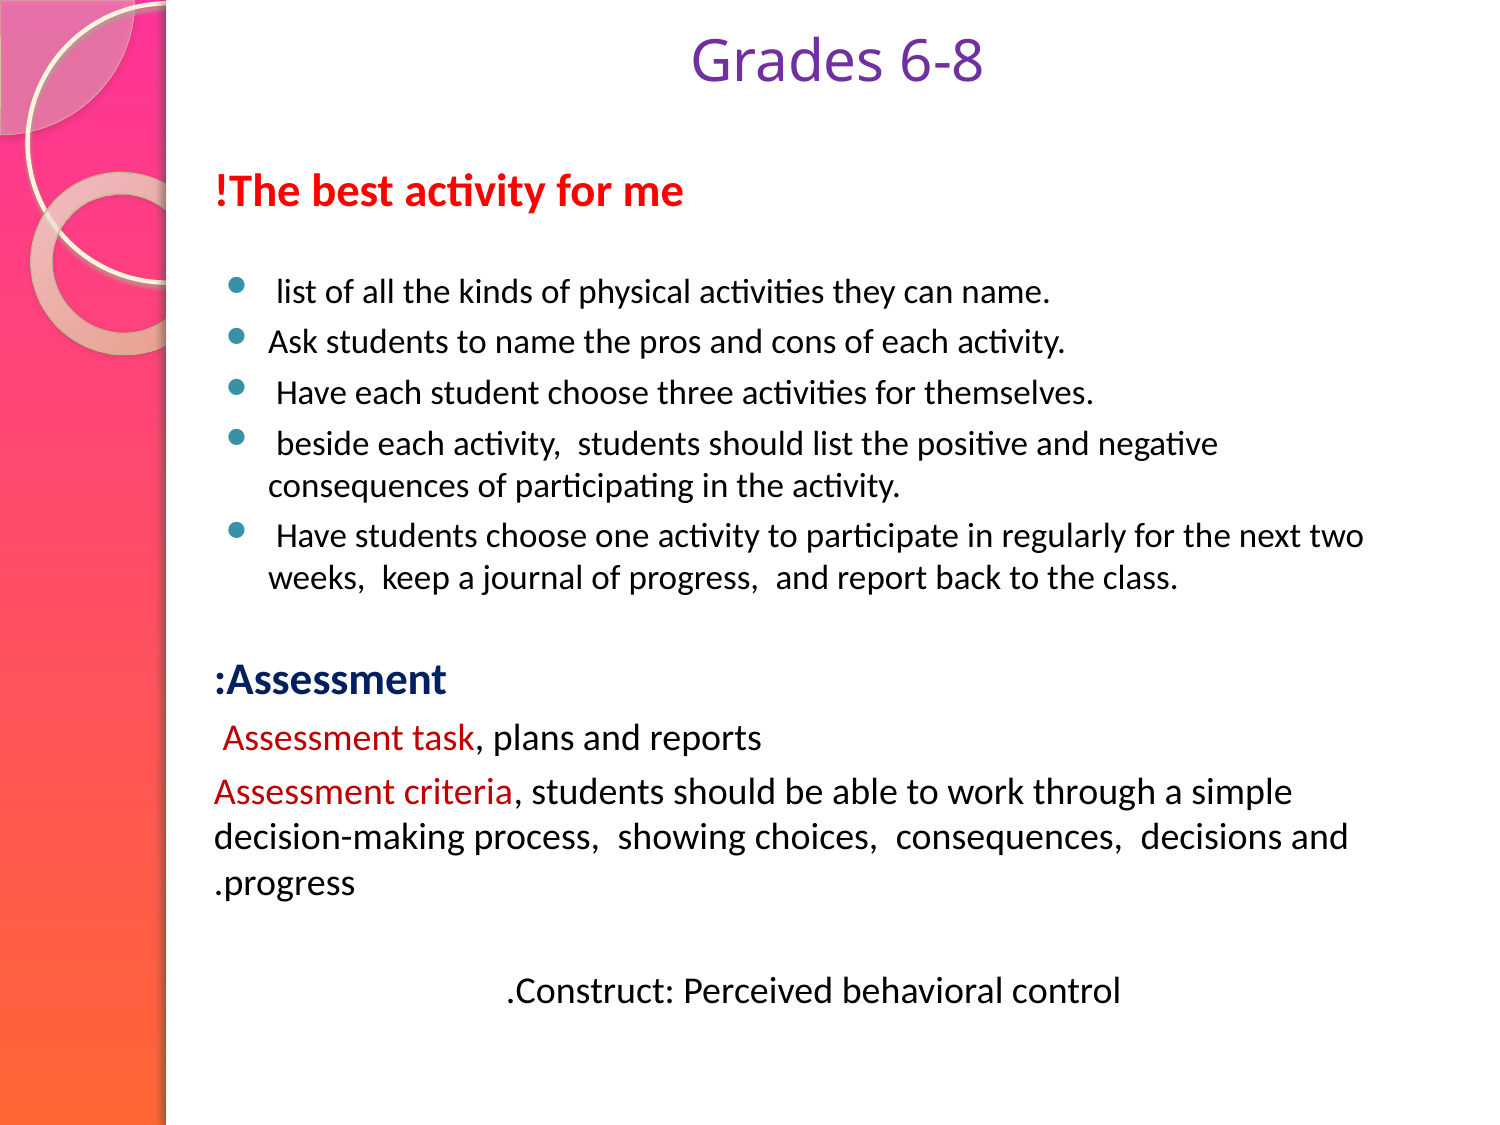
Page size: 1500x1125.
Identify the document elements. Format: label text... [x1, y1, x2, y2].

list The best activity for me! list of all the kinds of physical activities they can name. Ask students to name the pros and cons of each activity. Have each student choose three activities for themselves. beside each activity, students should list the positive and negative consequences of participating in the activity. Have students choose one activity to participate in regularly for the next two weeks, keep a journal of progress, and report back to the class. Assessment: Assessment task, plans and reports Assessment criteria, students should be able to work through a simple decision-making process, showing choices, consequences, decisions and progress. Construct: Perceived behavioral control. [199, 152, 1442, 1125]
title Grades 6-8 [222, 0, 1453, 153]
